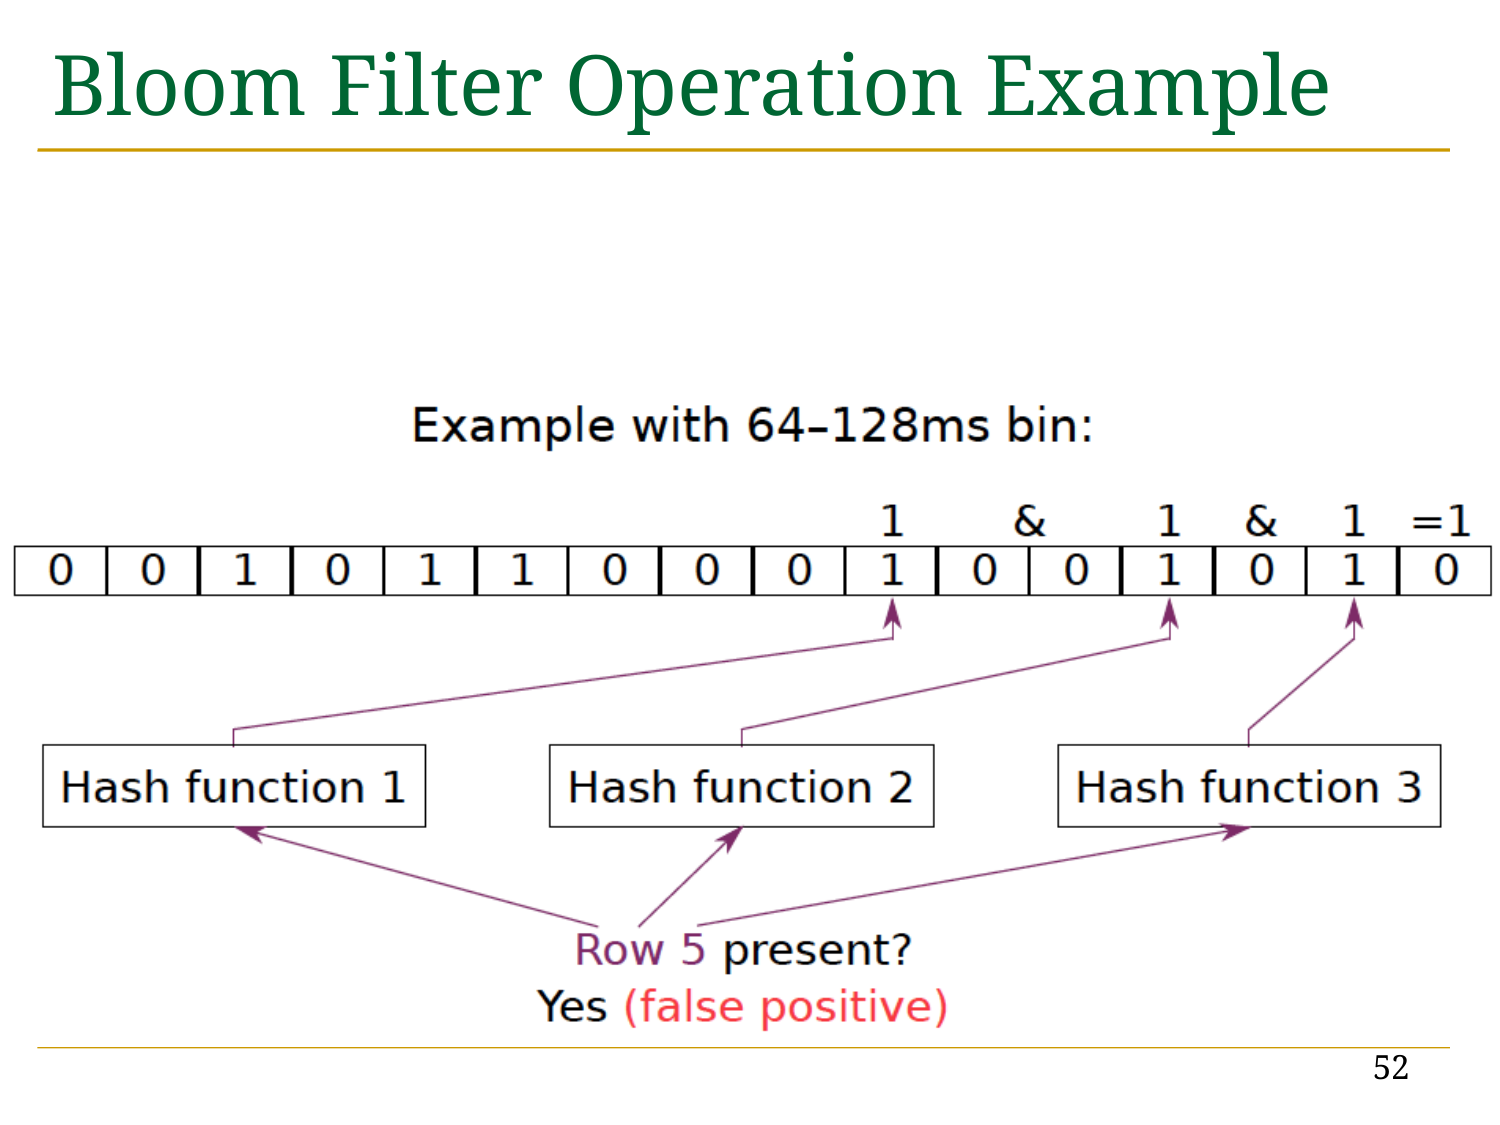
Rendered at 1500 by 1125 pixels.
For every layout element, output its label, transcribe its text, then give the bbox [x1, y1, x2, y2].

picture [0, 382, 1500, 1048]
slide_number 52 [1074, 1056, 1426, 1100]
title Bloom Filter Operation Example [37, 24, 1450, 200]
